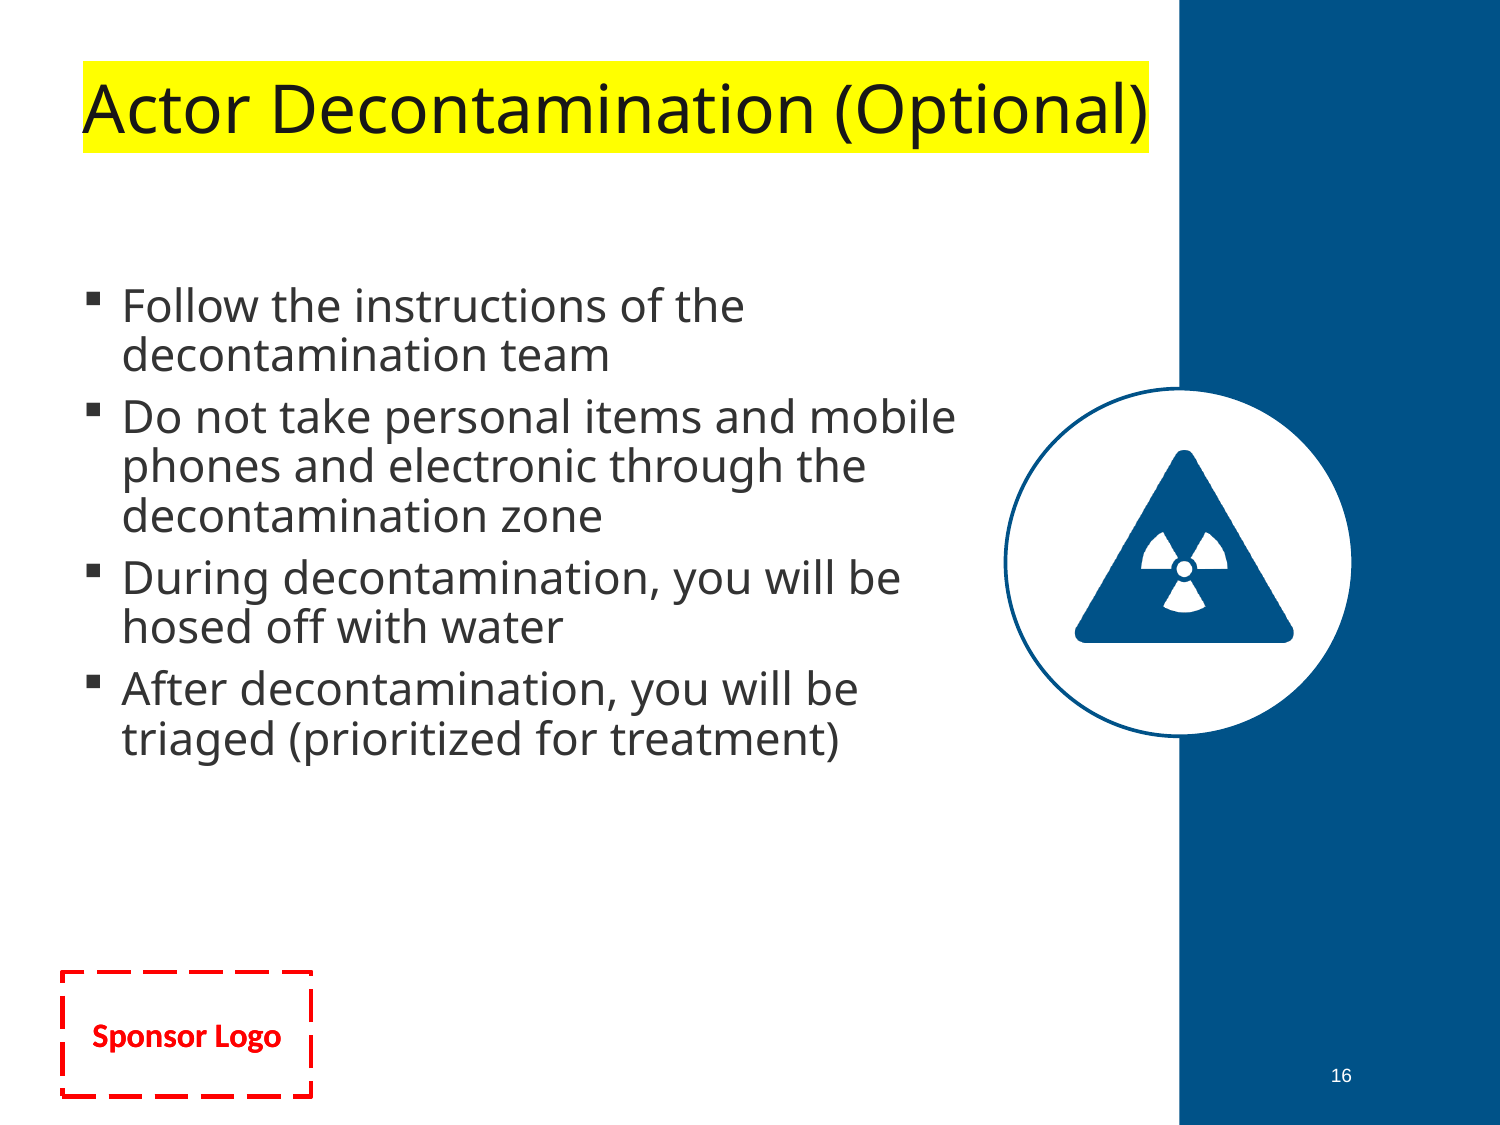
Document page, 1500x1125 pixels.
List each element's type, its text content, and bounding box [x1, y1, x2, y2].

title Actor Decontamination (Optional) [67, 24, 1177, 189]
text_box [1177, 0, 1500, 1125]
list Follow the instructions of the decontamination team Do not take personal items and mobile phones and electronic through the decontamination zone During decontamination, you will be hosed off with water After decontamination, you will be triaged (prioritized for treatment) [67, 213, 1018, 835]
slide_number 16 [1242, 1052, 1368, 1098]
picture [1062, 424, 1306, 668]
text_box [1071, 386, 1287, 423]
text_box [1003, 435, 1356, 739]
